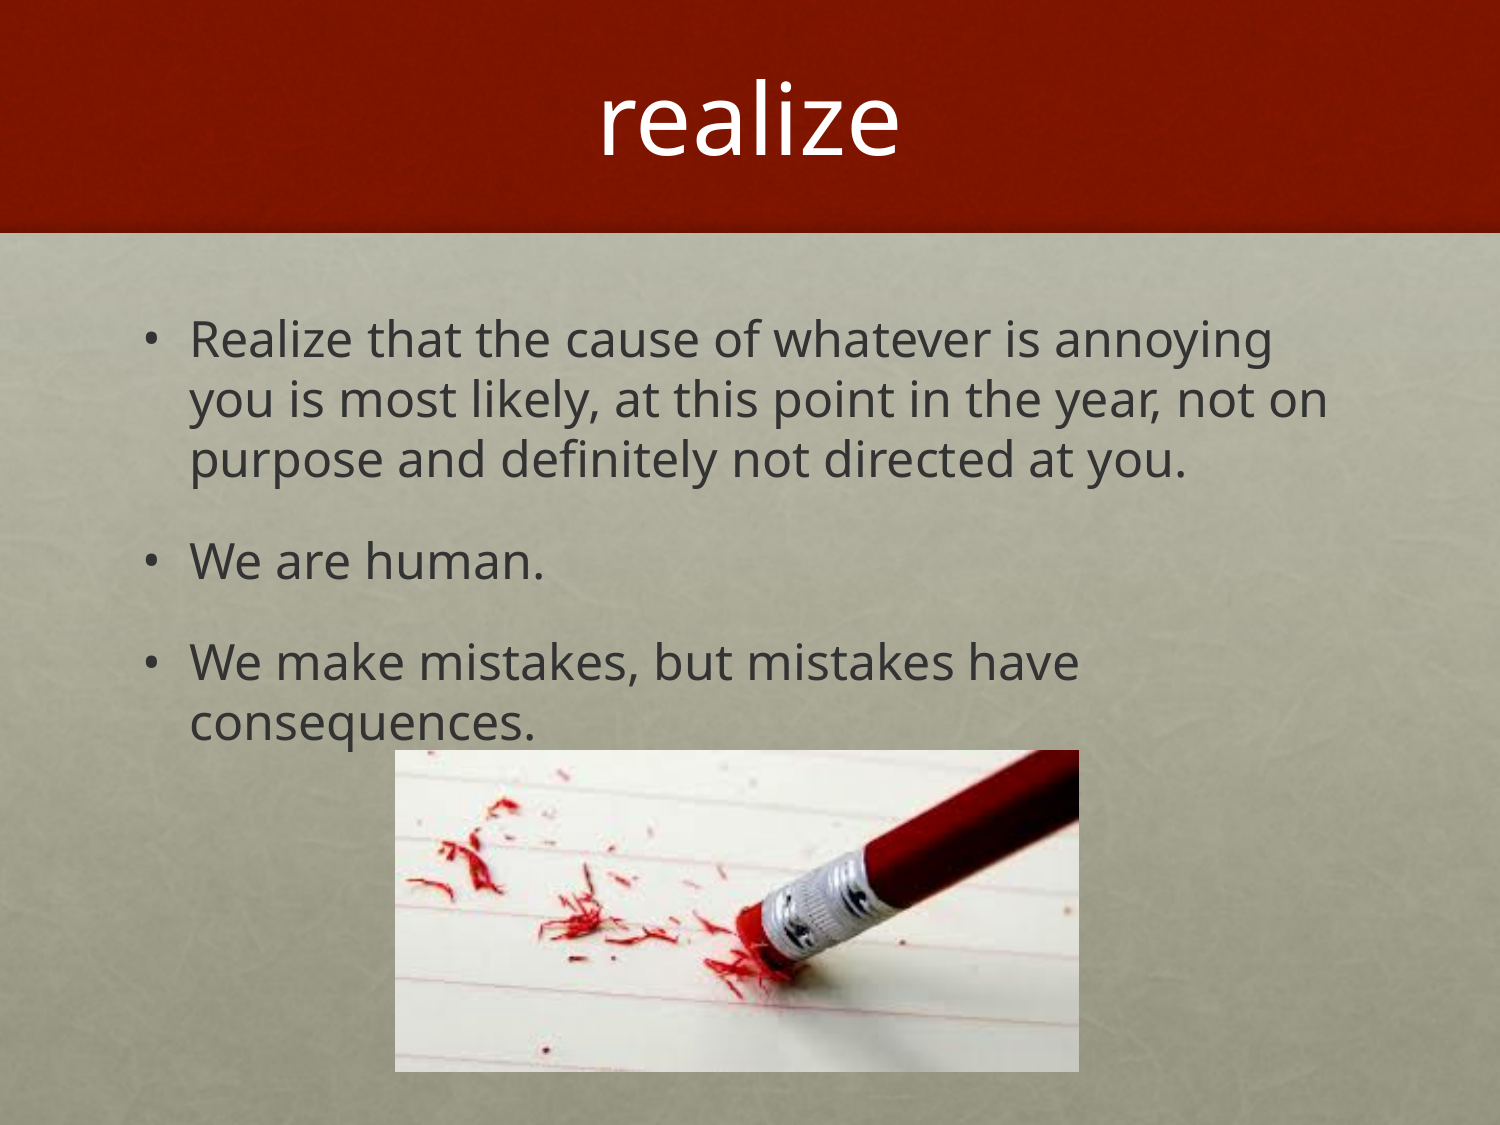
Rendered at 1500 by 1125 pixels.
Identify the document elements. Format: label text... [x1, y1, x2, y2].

list Realize that the cause of whatever is annoying you is most likely, at this point in the year, not on purpose and definitely not directed at you. We are human. We make mistakes, but mistakes have consequences. [127, 299, 1372, 1005]
picture [0, 214, 1500, 1125]
title realize [127, 10, 1372, 221]
